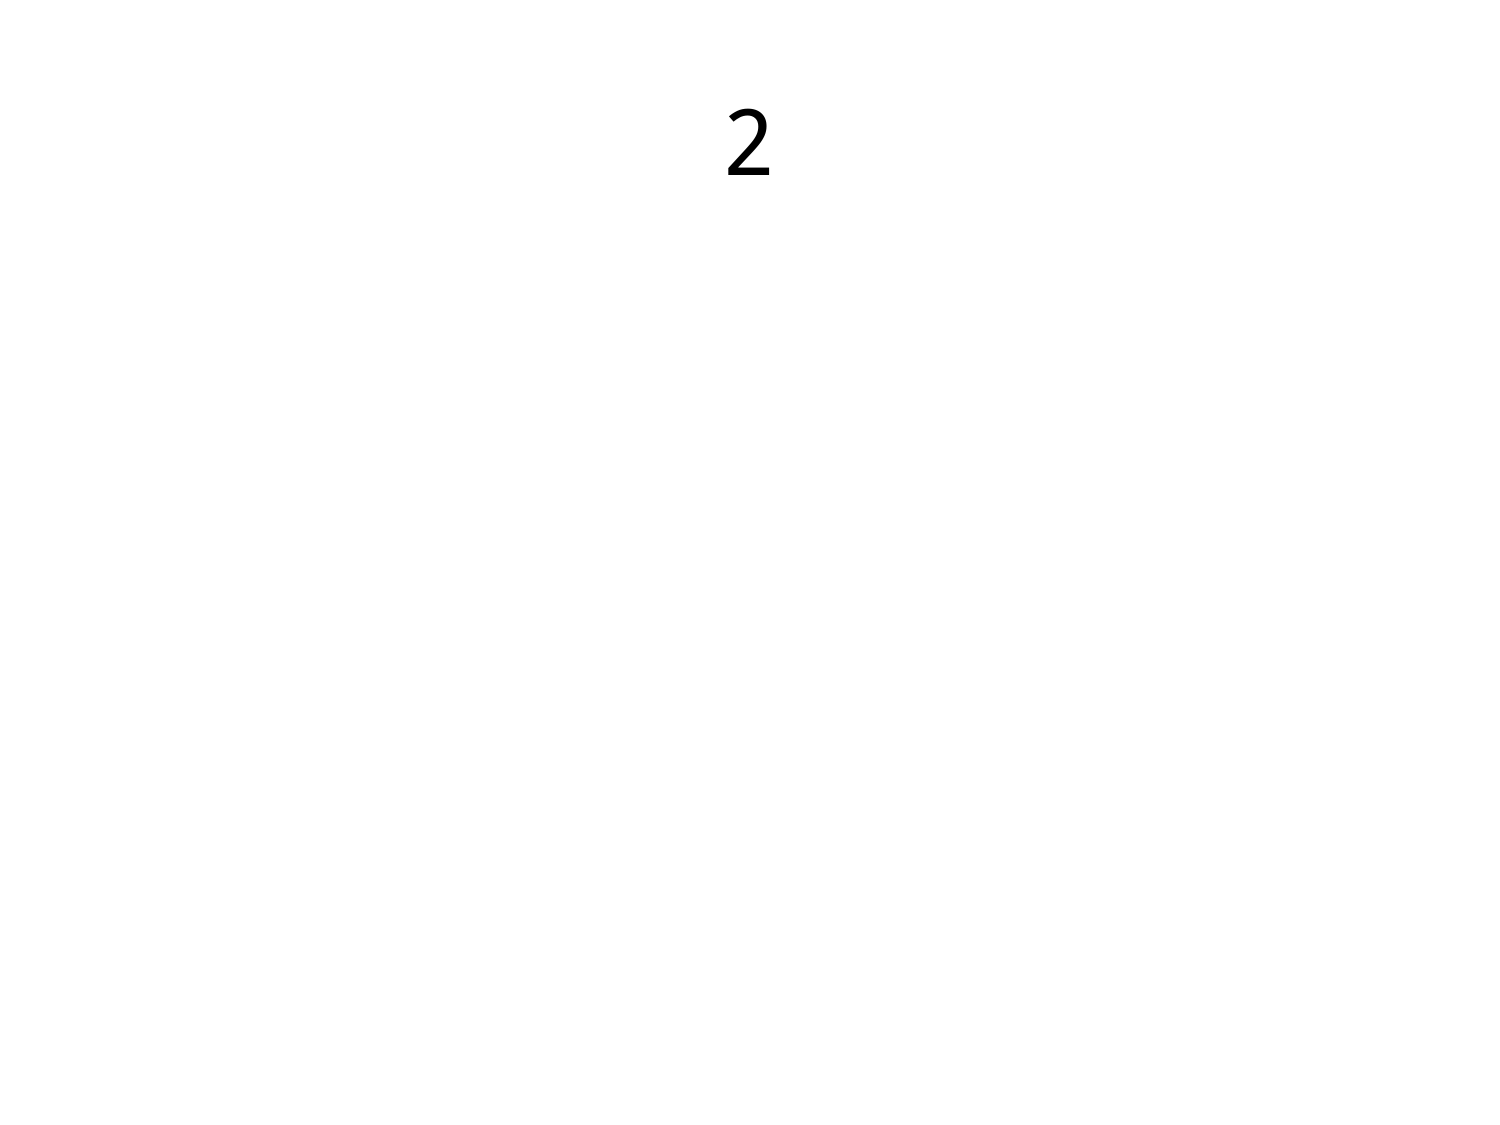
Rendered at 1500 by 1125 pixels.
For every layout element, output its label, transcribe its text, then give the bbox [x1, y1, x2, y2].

title 2 [75, 45, 1425, 233]
